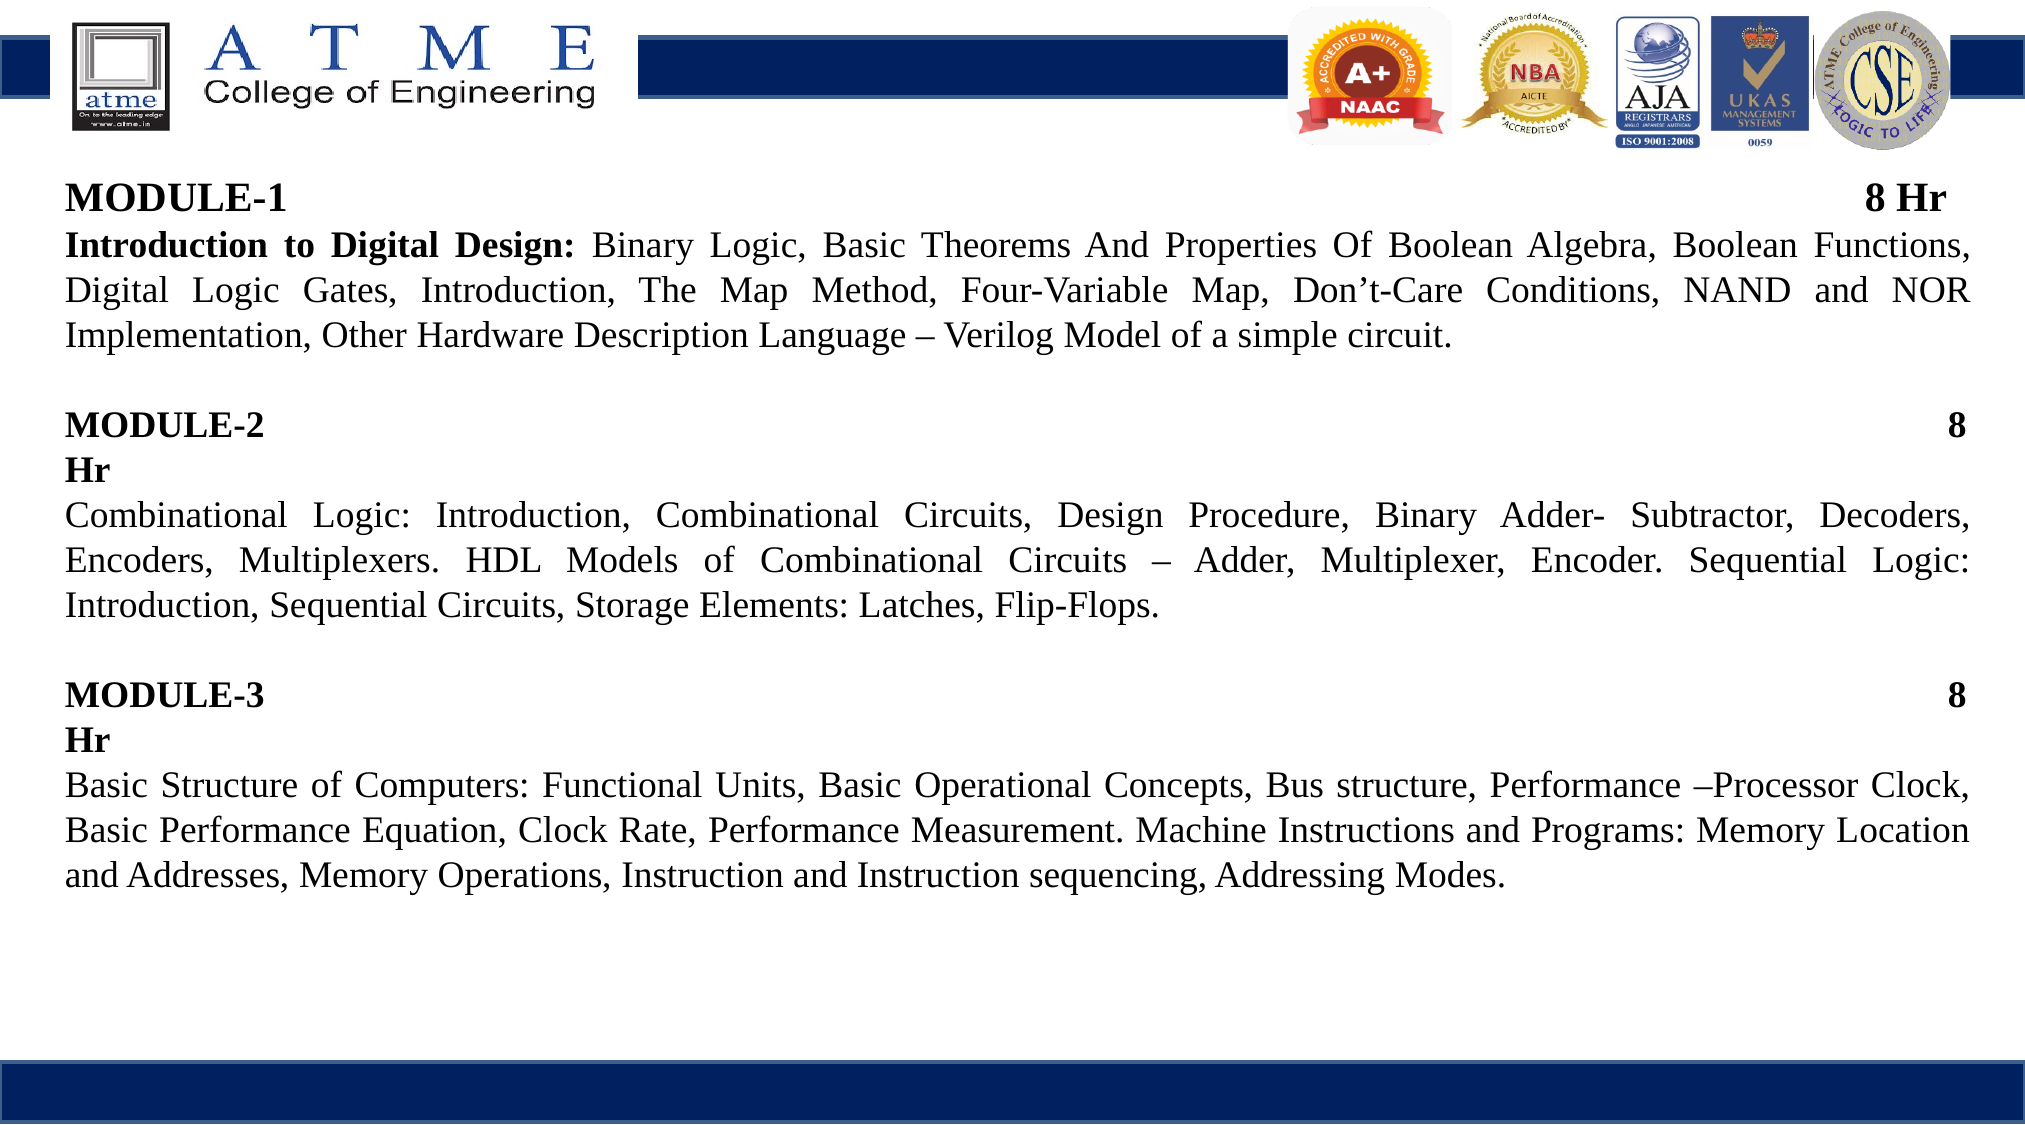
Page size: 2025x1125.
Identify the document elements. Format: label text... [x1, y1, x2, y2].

picture [1814, 9, 1951, 151]
picture [50, 0, 638, 150]
picture [1287, 6, 1813, 150]
text_box MODULE-1 8 Hr Introduction to Digital Design: Binary Logic, Basic Theorems And Properties Of Boolean Algebra, Boolean Functions, Digital Logic Gates, Introduction, The Map Method, Four-Variable Map, Don’t-Care Conditions, NAND and NOR Implementation, Other Hardware Description Language – Verilog Model of a simple circuit. MODULE-2 8 Hr Combinational Logic: Introduction, Combinational Circuits, Design Procedure, Binary Adder- Subtractor, Decoders, Encoders, Multiplexers. HDL Models of Combinational Circuits – Adder, Multiplexer, Encoder. Sequential Logic: Introduction, Sequential Circuits, Storage Elements: Latches, Flip-Flops. MODULE-3 8 Hr Basic Structure of Computers: Functional Units, Basic Operational Concepts, Bus structure, Performance –Processor Clock, Basic Performance Equation, Clock Rate, Performance Measurement. Machine Instructions and Programs: Memory Location and Addresses, Memory Operations, Instruction and Instruction sequencing, Addressing Modes. [49, 162, 1988, 903]
